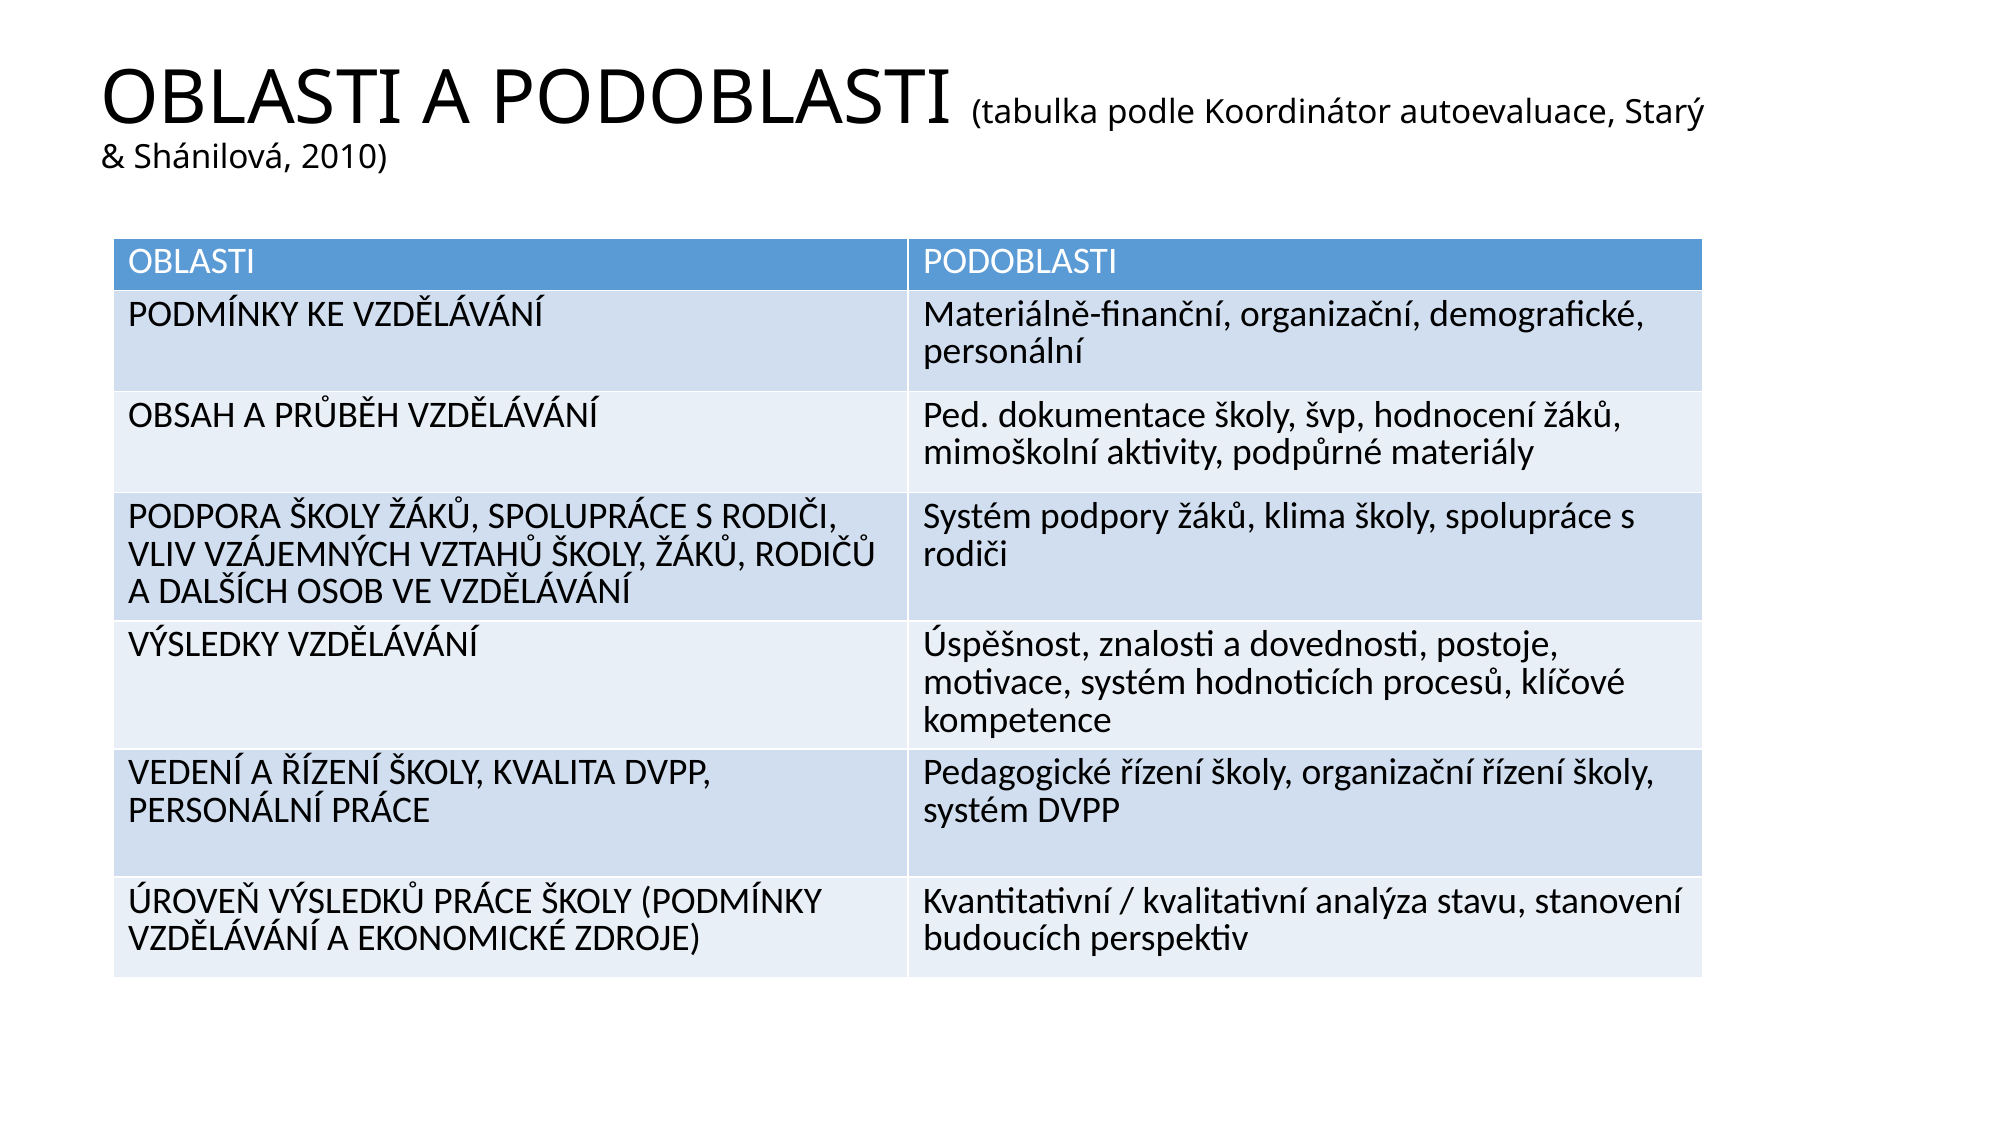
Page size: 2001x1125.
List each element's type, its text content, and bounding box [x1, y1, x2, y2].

table_cell PODMÍNKY KE VZDĚLÁVÁNÍ [114, 291, 907, 391]
table_cell Úspěšnost, znalosti a dovednosti, postoje, motivace, systém hodnoticích procesů, klíčové kompetence [909, 622, 1702, 748]
table_cell Kvantitativní / kvalitativní analýza stavu, stanovení budoucích perspektiv [909, 878, 1702, 977]
table_header PODOBLASTI [909, 239, 1702, 290]
table_cell Systém podpory žáků, klima školy, spolupráce s rodiči [909, 493, 1702, 620]
table_cell Ped. dokumentace školy, švp, hodnocení žáků, mimoškolní aktivity, podpůrné materiály [909, 392, 1702, 492]
table_header OBLASTI [114, 239, 907, 290]
table_cell PODPORA ŠKOLY ŽÁKŮ, SPOLUPRÁCE S RODIČI, VLIV VZÁJEMNÝCH VZTAHŮ ŠKOLY, ŽÁKŮ, RODIČŮ A DALŠÍCH OSOB VE VZDĚLÁVÁNÍ [114, 493, 907, 620]
table_cell VÝSLEDKY VZDĚLÁVÁNÍ [114, 622, 907, 748]
table_cell VEDENÍ A ŘÍZENÍ ŠKOLY, KVALITA DVPP, PERSONÁLNÍ PRÁCE [114, 750, 907, 876]
table_cell Pedagogické řízení školy, organizační řízení školy, systém DVPP [909, 750, 1702, 876]
table_cell OBSAH A PRŮBĚH VZDĚLÁVÁNÍ [114, 392, 907, 492]
title OBLASTI A PODOBLASTI (tabulka podle Koordinátor autoevaluace, Starý & Shánilová, 2010) [85, 23, 1731, 211]
table_cell ÚROVEŇ VÝSLEDKŮ PRÁCE ŠKOLY (PODMÍNKY VZDĚLÁVÁNÍ A EKONOMICKÉ ZDROJE) [114, 878, 907, 977]
table_cell Materiálně-finanční, organizační, demografické, personální [909, 291, 1702, 391]
